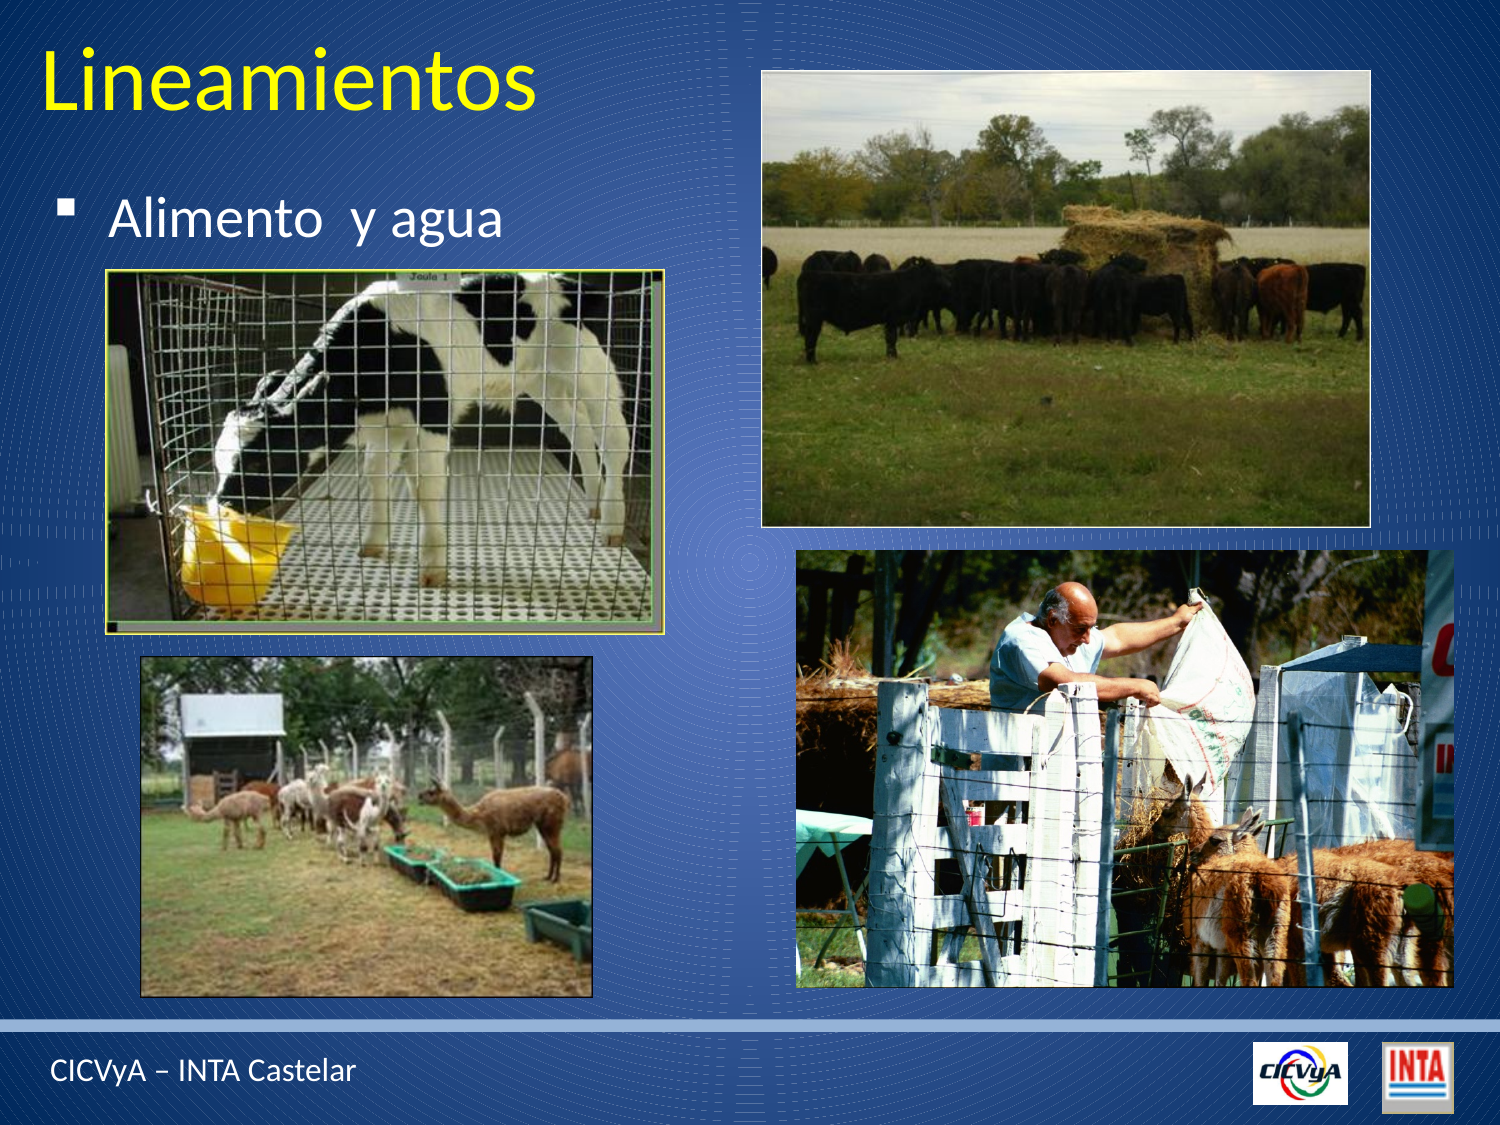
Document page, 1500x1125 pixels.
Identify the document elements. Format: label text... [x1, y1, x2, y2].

text_box CICVyA – INTA Castelar [35, 1040, 1075, 1096]
picture [105, 269, 665, 635]
text_box Alimento y agua [37, 171, 520, 257]
picture [761, 70, 1371, 529]
picture [1438, 805, 1447, 812]
picture [796, 550, 1454, 989]
picture [140, 655, 593, 998]
picture [1253, 1042, 1348, 1105]
text_box [0, 1019, 1500, 1032]
picture [1381, 1041, 1454, 1114]
text_box Lineamientos [25, 11, 555, 136]
